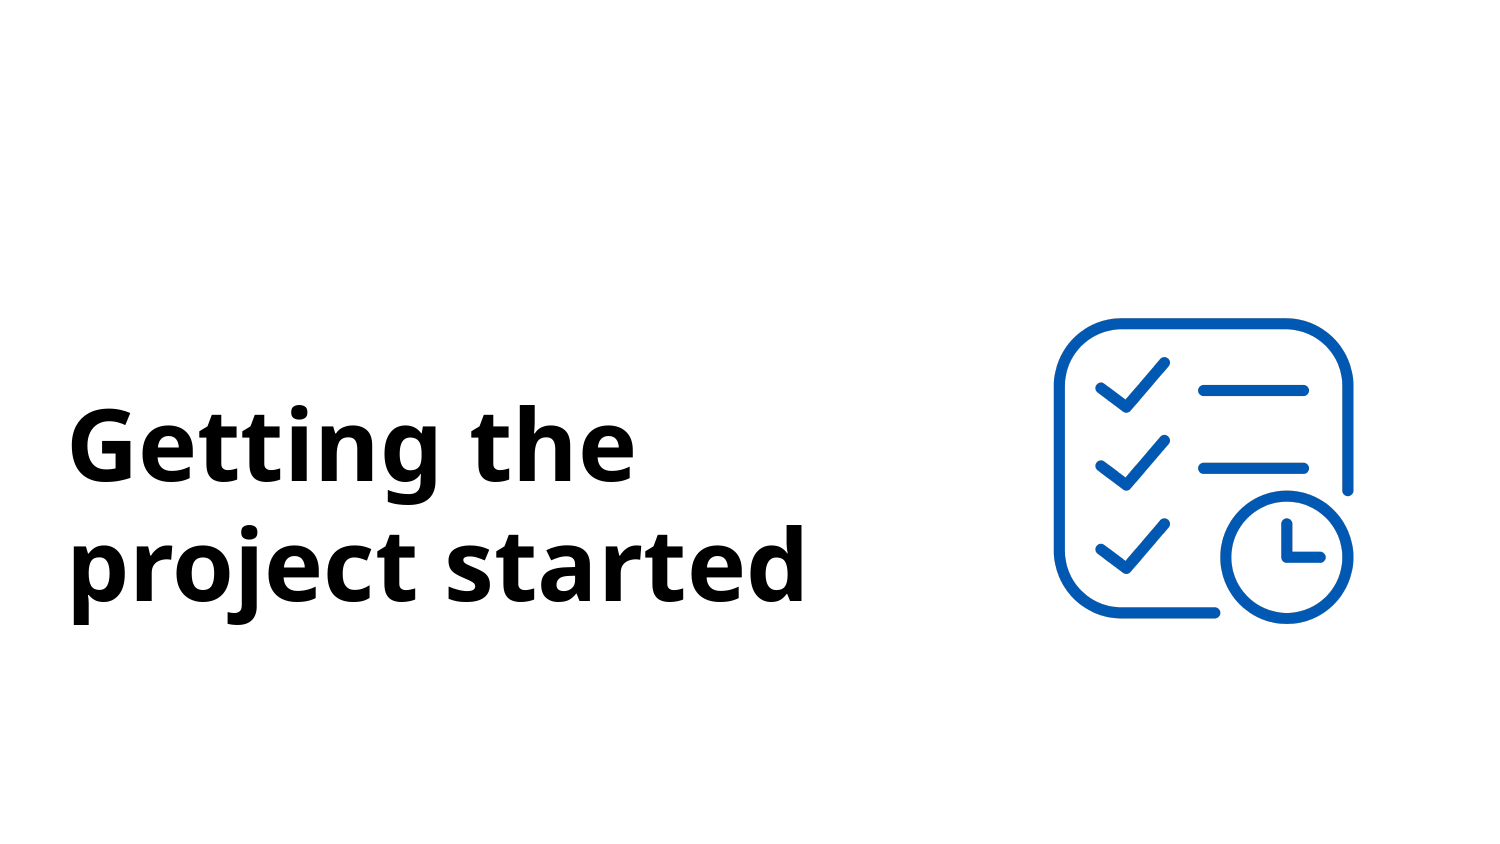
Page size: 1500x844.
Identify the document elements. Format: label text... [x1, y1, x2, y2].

title Getting the project started [51, 352, 881, 651]
picture [1048, 302, 1432, 693]
